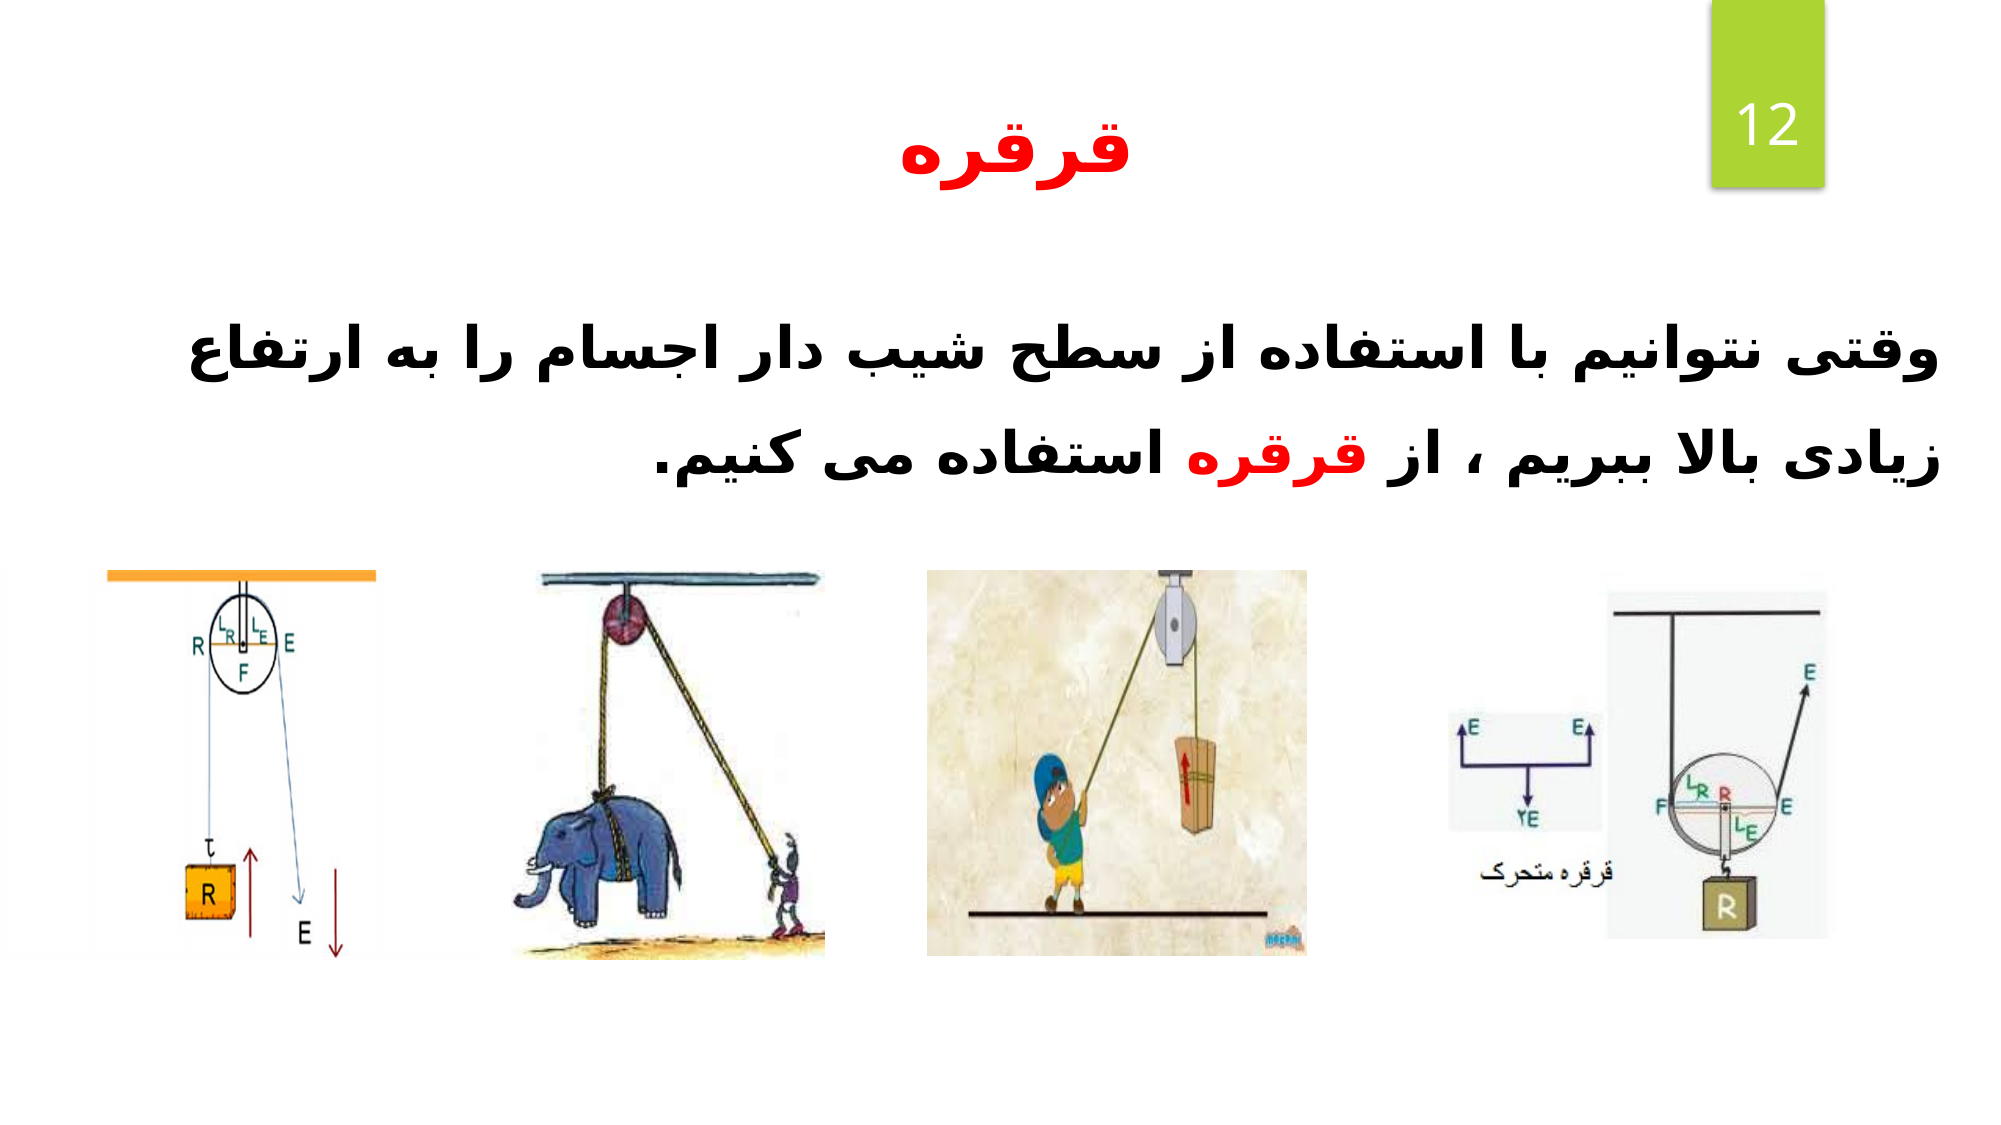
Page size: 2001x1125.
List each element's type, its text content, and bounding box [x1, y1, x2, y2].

picture [511, 569, 825, 960]
text_box وقتی نتوانیم با استفاده از سطح شیب دار اجسام را به ارتفاع زیادی بالا ببریم ، از قرقره استفاده می کنیم. [84, 268, 1958, 493]
picture [0, 569, 478, 960]
slide_number 12 [1698, 48, 1836, 175]
text_box قرقره [778, 0, 1151, 196]
picture [1447, 569, 1836, 940]
picture [927, 569, 1308, 957]
